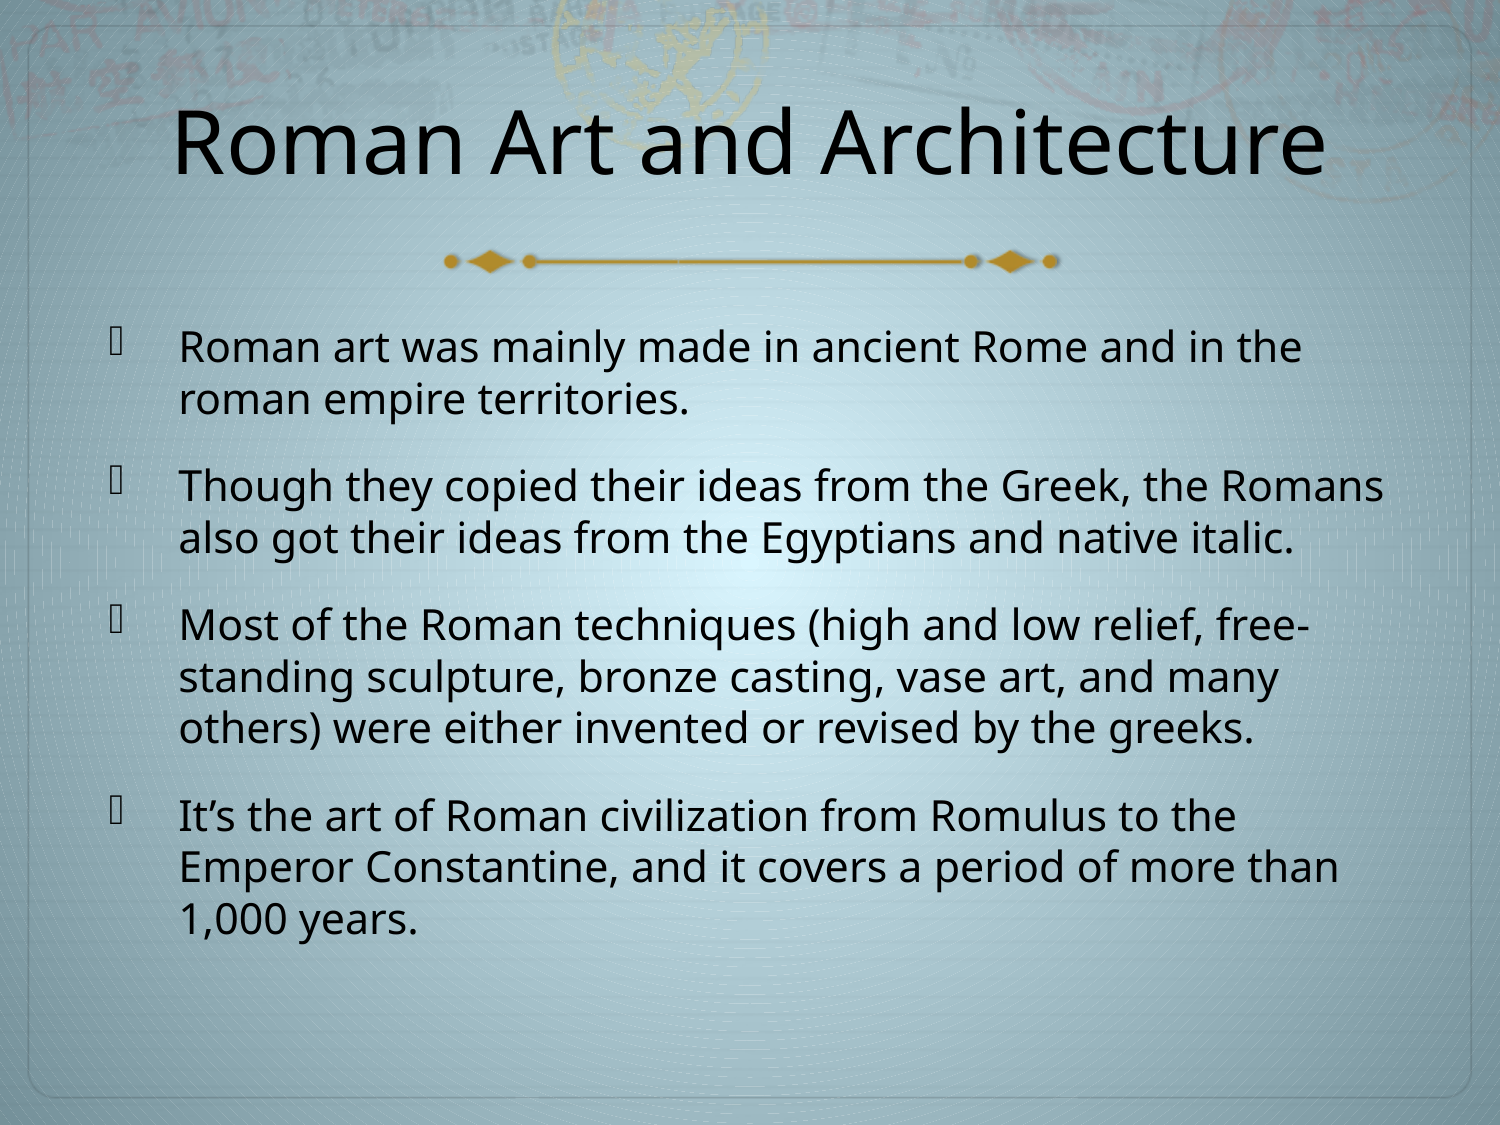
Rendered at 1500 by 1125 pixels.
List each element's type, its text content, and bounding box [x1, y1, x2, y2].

list Roman art was mainly made in ancient Rome and in the roman empire territories. Though they copied their ideas from the Greek, the Romans also got their ideas from the Egyptians and native italic. Most of the Roman techniques (high and low relief, free-standing sculpture, bronze casting, vase art, and many others) were either invented or revised by the greeks. It’s the art of Roman civilization from Romulus to the Emperor Constantine, and it covers a period of more than 1,000 years. [93, 312, 1407, 988]
picture [0, 0, 1500, 1125]
title Roman Art and Architecture [93, 45, 1407, 233]
